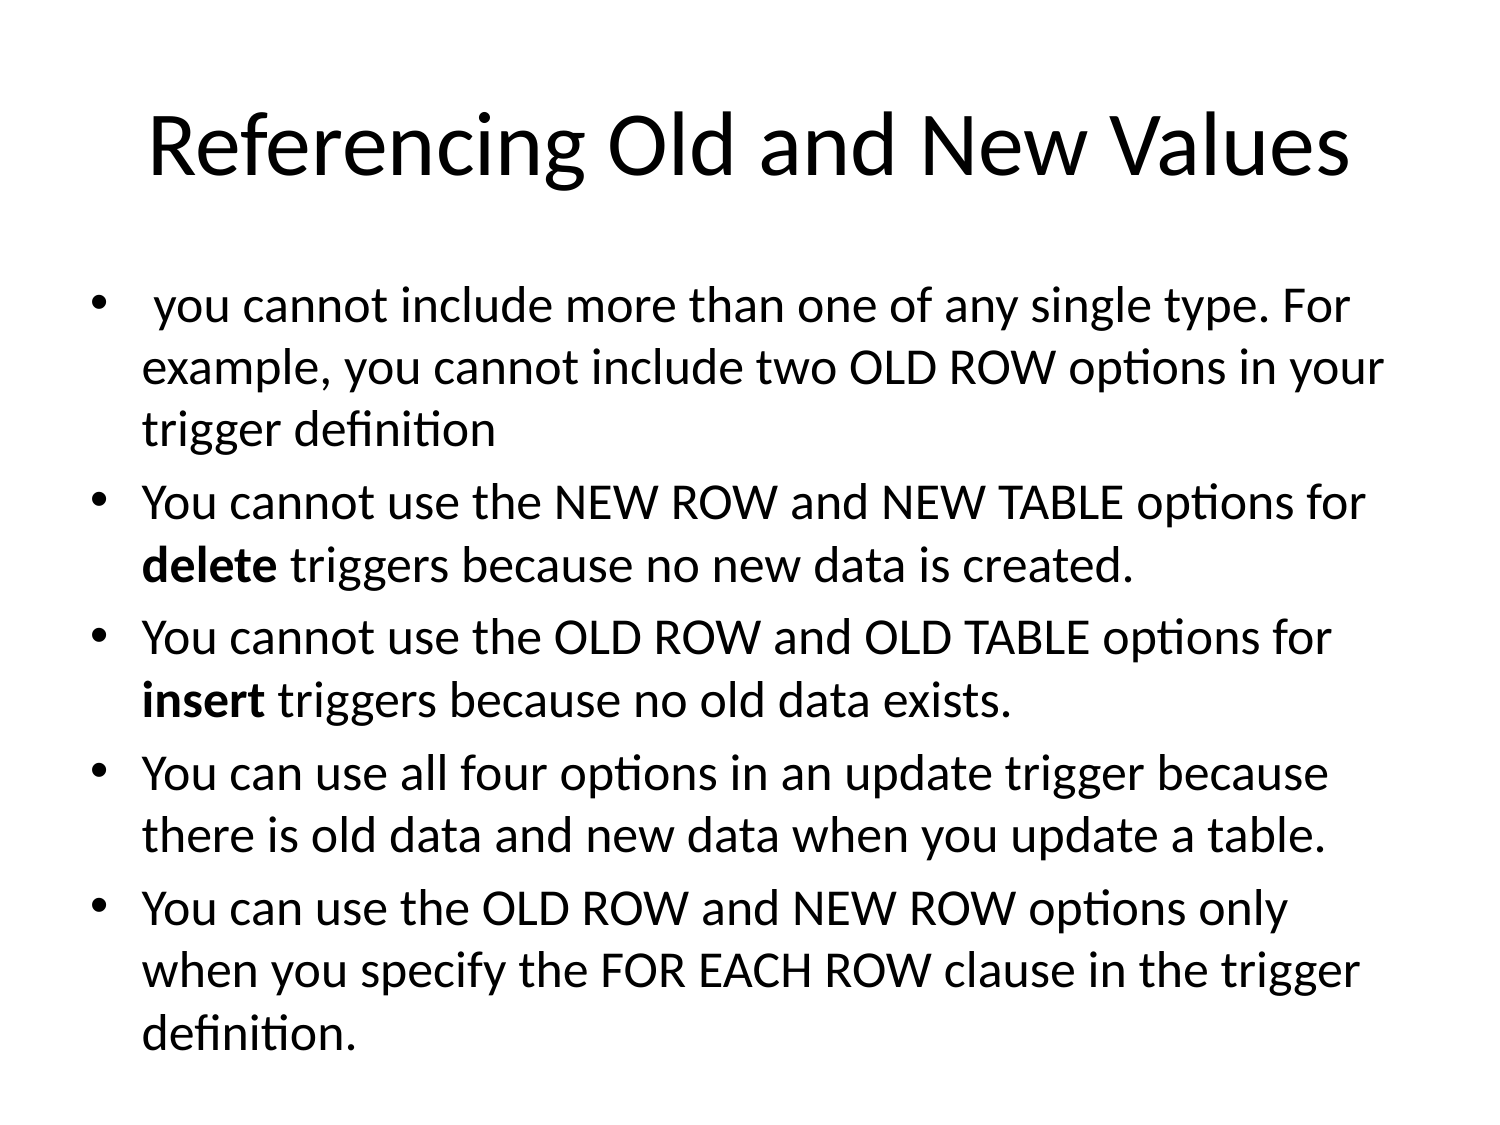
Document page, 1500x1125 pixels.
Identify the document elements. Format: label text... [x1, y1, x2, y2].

title Referencing Old and New Values [75, 45, 1425, 233]
list you cannot include more than one of any single type. For example, you cannot include two OLD ROW options in your trigger definition You cannot use the NEW ROW and NEW TABLE options for delete triggers because no new data is created. You cannot use the OLD ROW and OLD TABLE options for insert triggers because no old data exists. You can use all four options in an update trigger because there is old data and new data when you update a table. You can use the OLD ROW and NEW ROW options only when you specify the FOR EACH ROW clause in the trigger definition. [75, 262, 1425, 1088]
